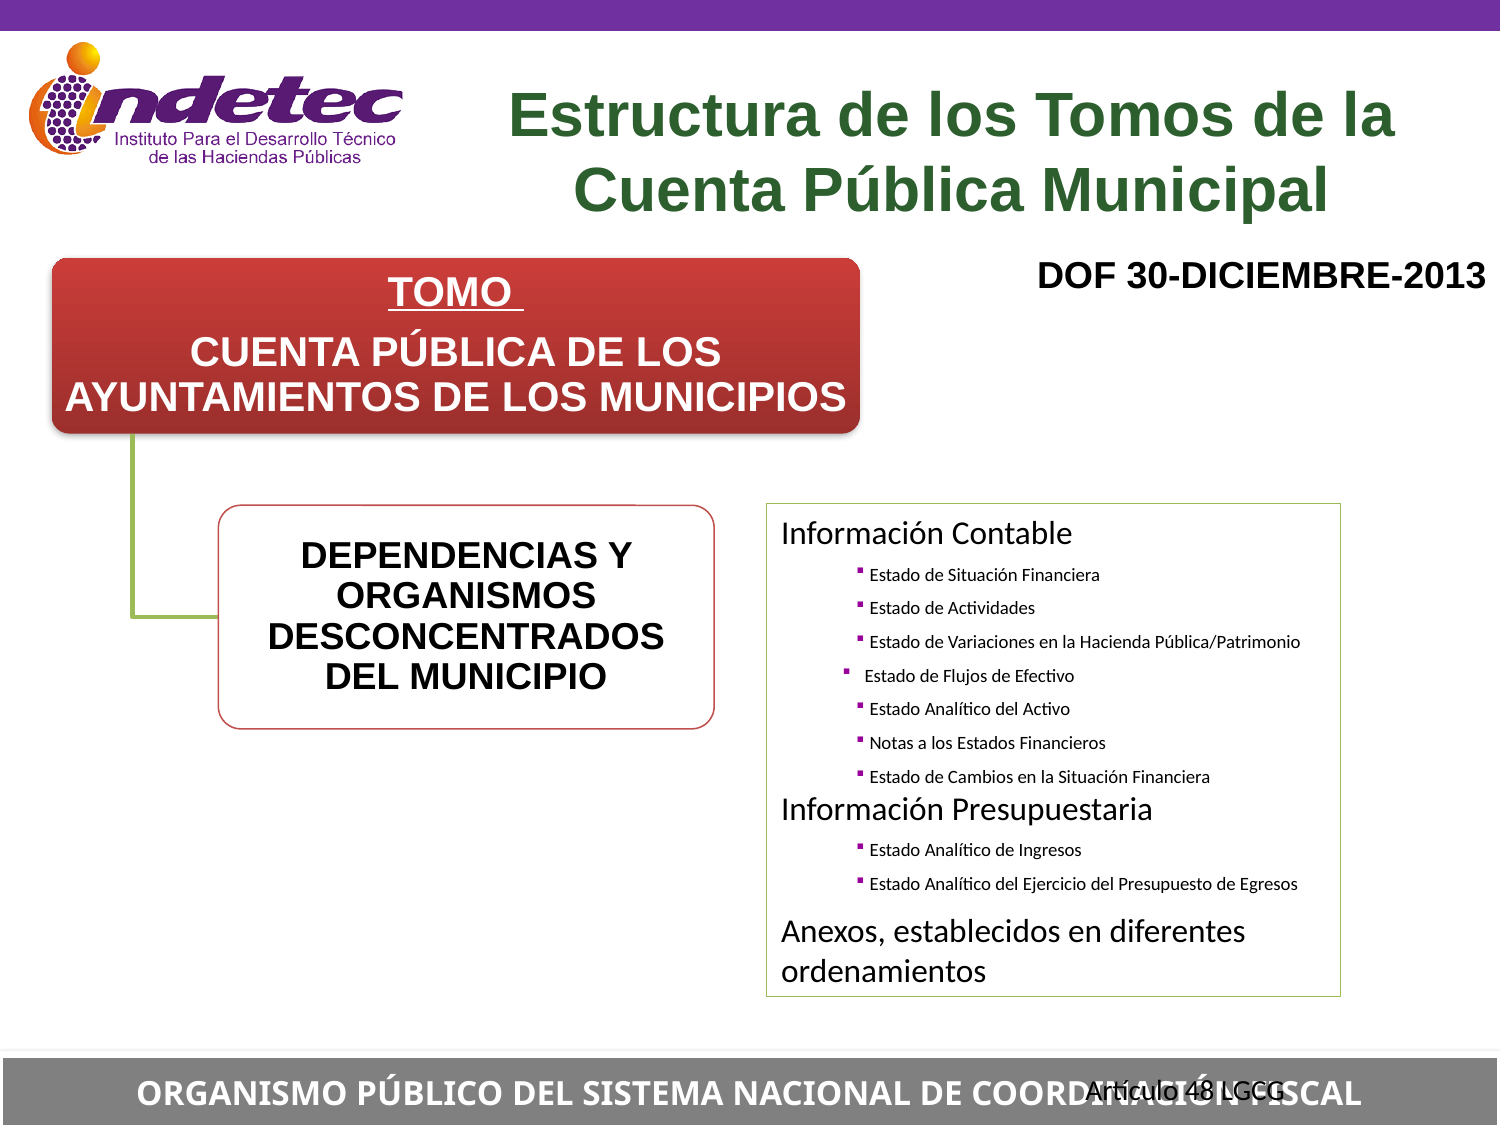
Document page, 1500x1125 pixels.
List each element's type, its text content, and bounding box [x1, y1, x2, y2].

text_box Estructura de los Tomos de la Cuenta Pública Municipal [865, 66, 1473, 231]
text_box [51, 58, 861, 931]
text_box ORGANISMO PÚBLICO DEL SISTEMA NACIONAL DE COORDINACIÓN FISCAL [0, 1051, 1500, 1125]
text_box [0, 0, 1500, 31]
text_box Artículo 48 LGCG [1070, 1064, 1301, 1115]
text_box Información Contable Estado de Situación Financiera Estado de Actividades Estado de Variaciones en la Hacienda Pública/Patrimonio Estado de Flujos de Efectivo Estado Analítico del Activo Notas a los Estados Financieros Estado de Cambios en la Situación Financiera Información Presupuestaria Estado Analítico de Ingresos Estado Analítico del Ejercicio del Presupuesto de Egresos Anexos, establecidos en diferentes ordenamientos [764, 502, 1343, 999]
picture [29, 42, 406, 173]
text_box DOF 30-DICIEMBRE-2013 [932, 243, 1500, 304]
